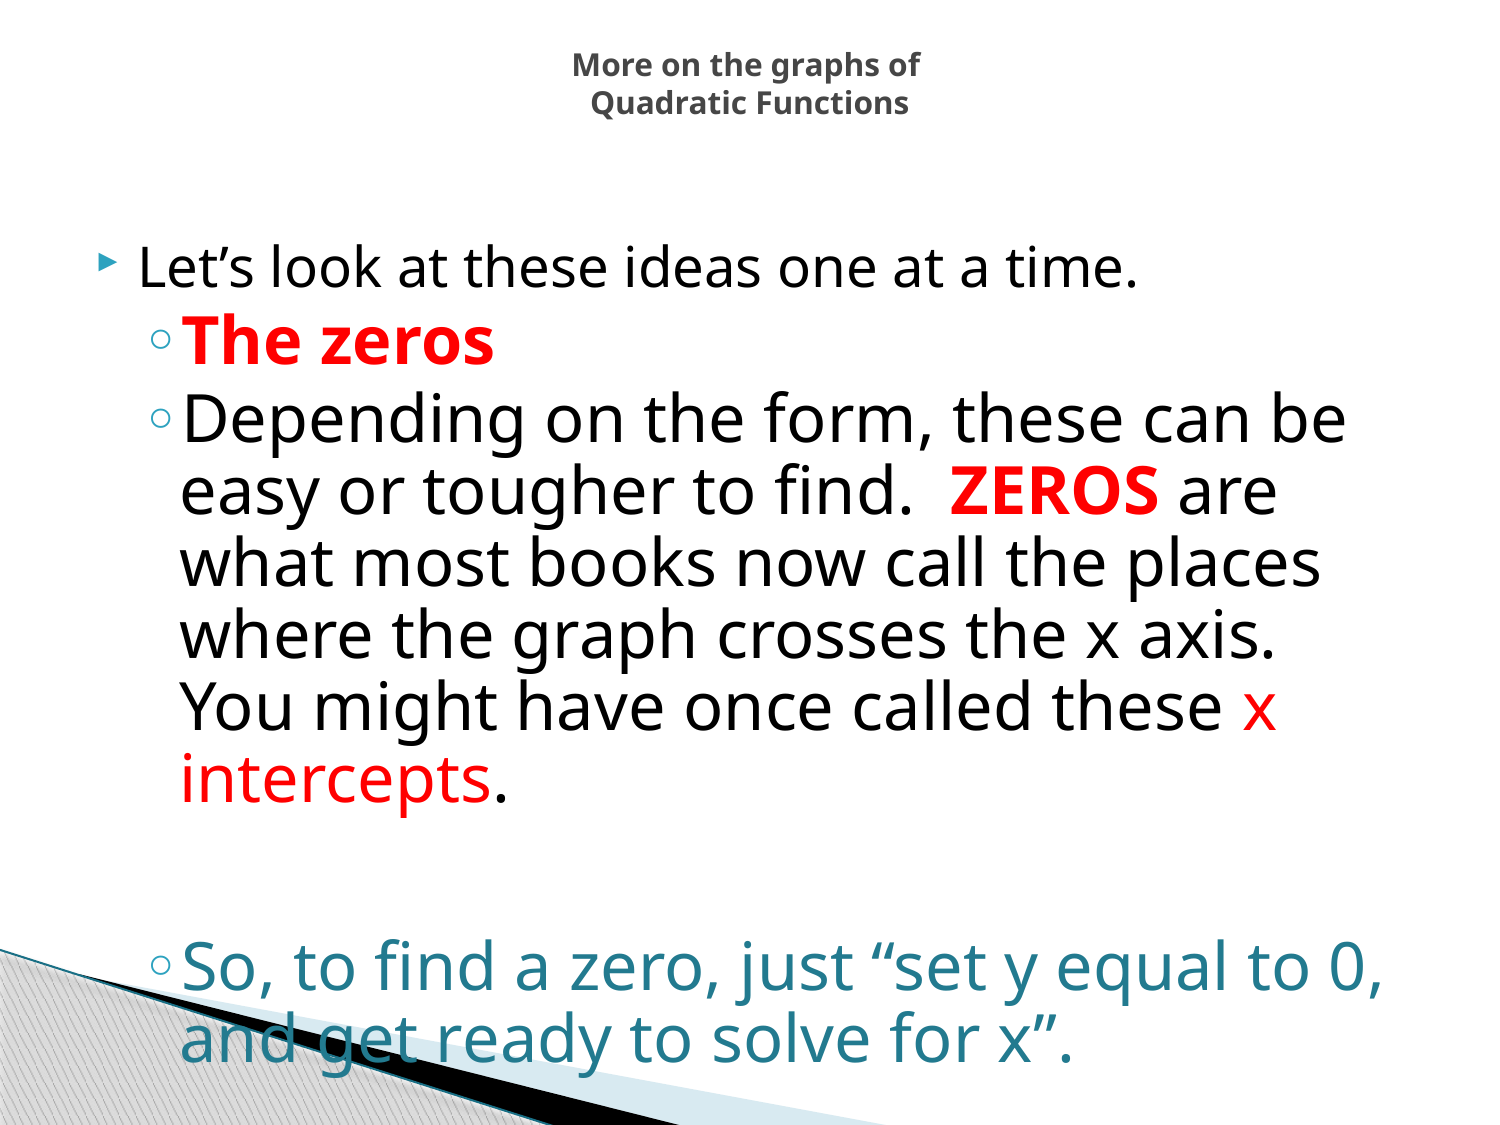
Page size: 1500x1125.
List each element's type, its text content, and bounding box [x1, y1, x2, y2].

list Let’s look at these ideas one at a time. The zeros Depending on the form, these can be easy or tougher to find. ZEROS are what most books now call the places where the graph crosses the x axis. You might have once called these x intercepts. So, to find a zero, just “set y equal to 0, and get ready to solve for x”. [62, 231, 1438, 1113]
title More on the graphs of Quadratic Functions [62, 37, 1438, 129]
